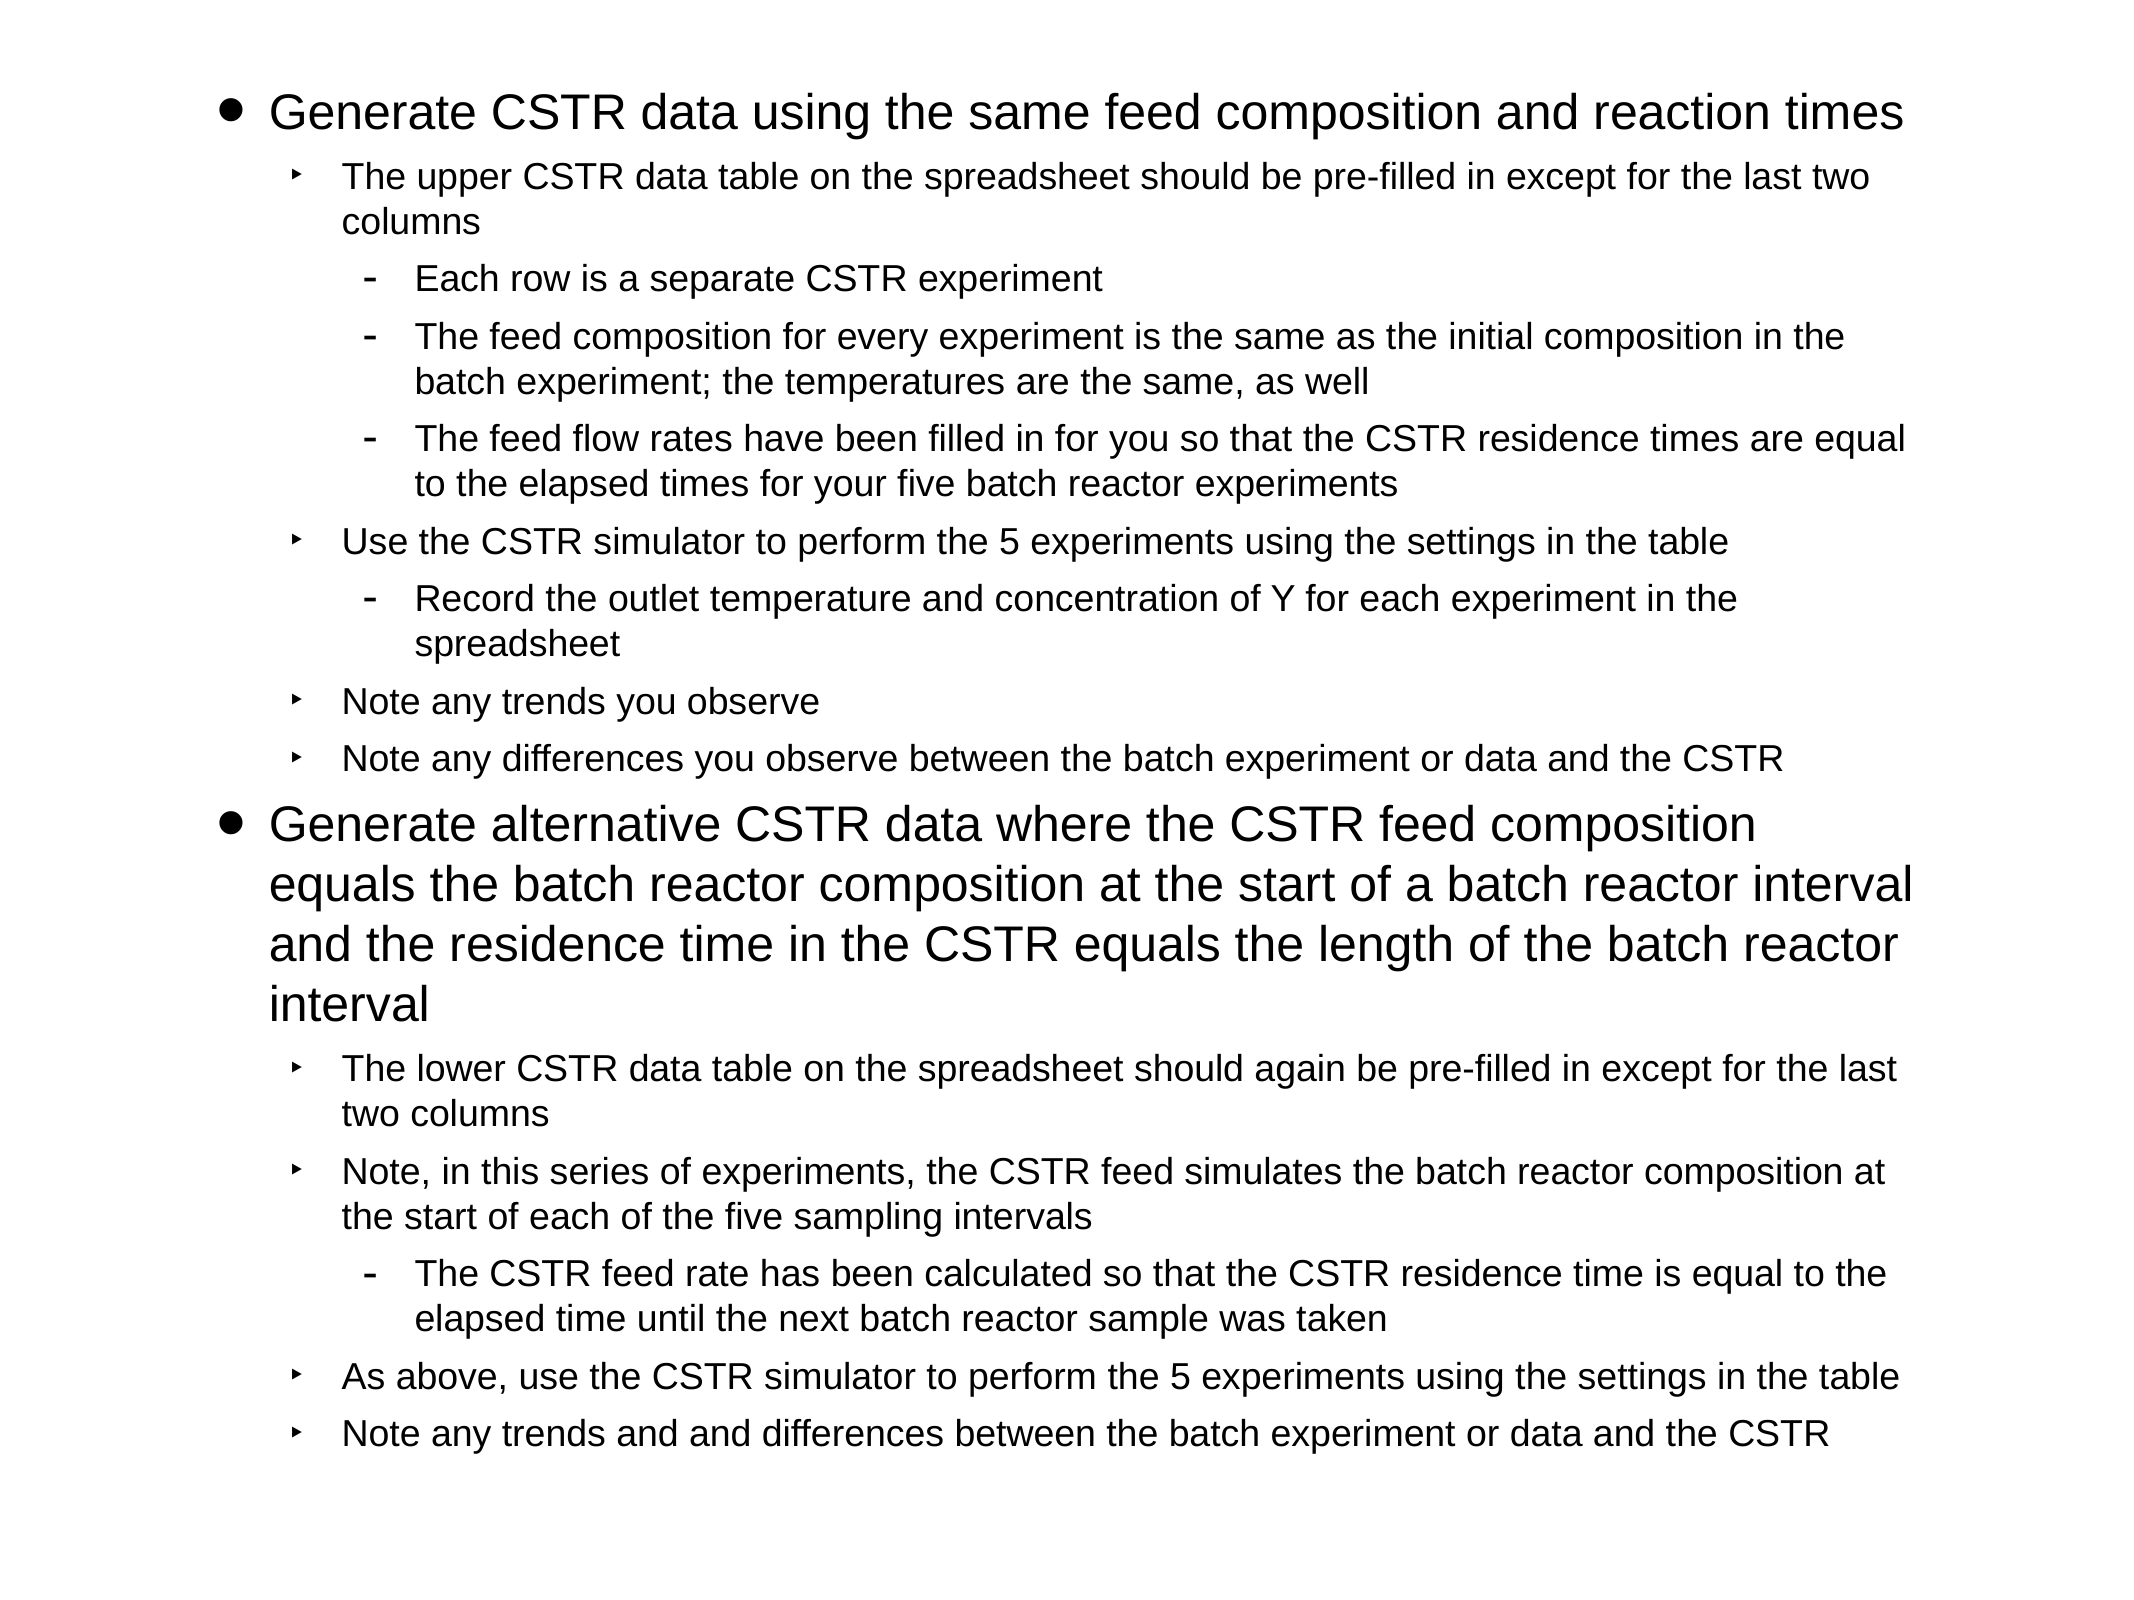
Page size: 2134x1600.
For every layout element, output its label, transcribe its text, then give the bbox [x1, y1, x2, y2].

list Generate CSTR data using the same feed composition and reaction times The upper CSTR data table on the spreadsheet should be pre-filled in except for the last two columns Each row is a separate CSTR experiment The feed composition for every experiment is the same as the initial composition in the batch experiment; the temperatures are the same, as well The feed flow rates have been filled in for you so that the CSTR residence times are equal to the elapsed times for your five batch reactor experiments Use the CSTR simulator to perform the 5 experiments using the settings in the table Record the outlet temperature and concentration of Y for each experiment in the spreadsheet Note any trends you observe Note any differences you observe between the batch experiment or data and the CSTR Generate alternative CSTR data where the CSTR feed composition equals the batch reactor composition at the start of a batch reactor interval and the residence time in the CSTR equals the length of the batch reactor interval The lower CSTR data table on the spreadsheet should again be pre-filled in except for the last two columns Note, in this series of experiments, the CSTR feed simulates the batch reactor composition at the start of each of the five sampling intervals The CSTR feed rate has been calculated so that the CSTR residence time is equal to the elapsed time until the next batch reactor sample was taken As above, use the CSTR simulator to perform the 5 experiments using the settings in the table Note any trends and and differences between the batch experiment or data and the CSTR [208, 70, 1925, 1478]
